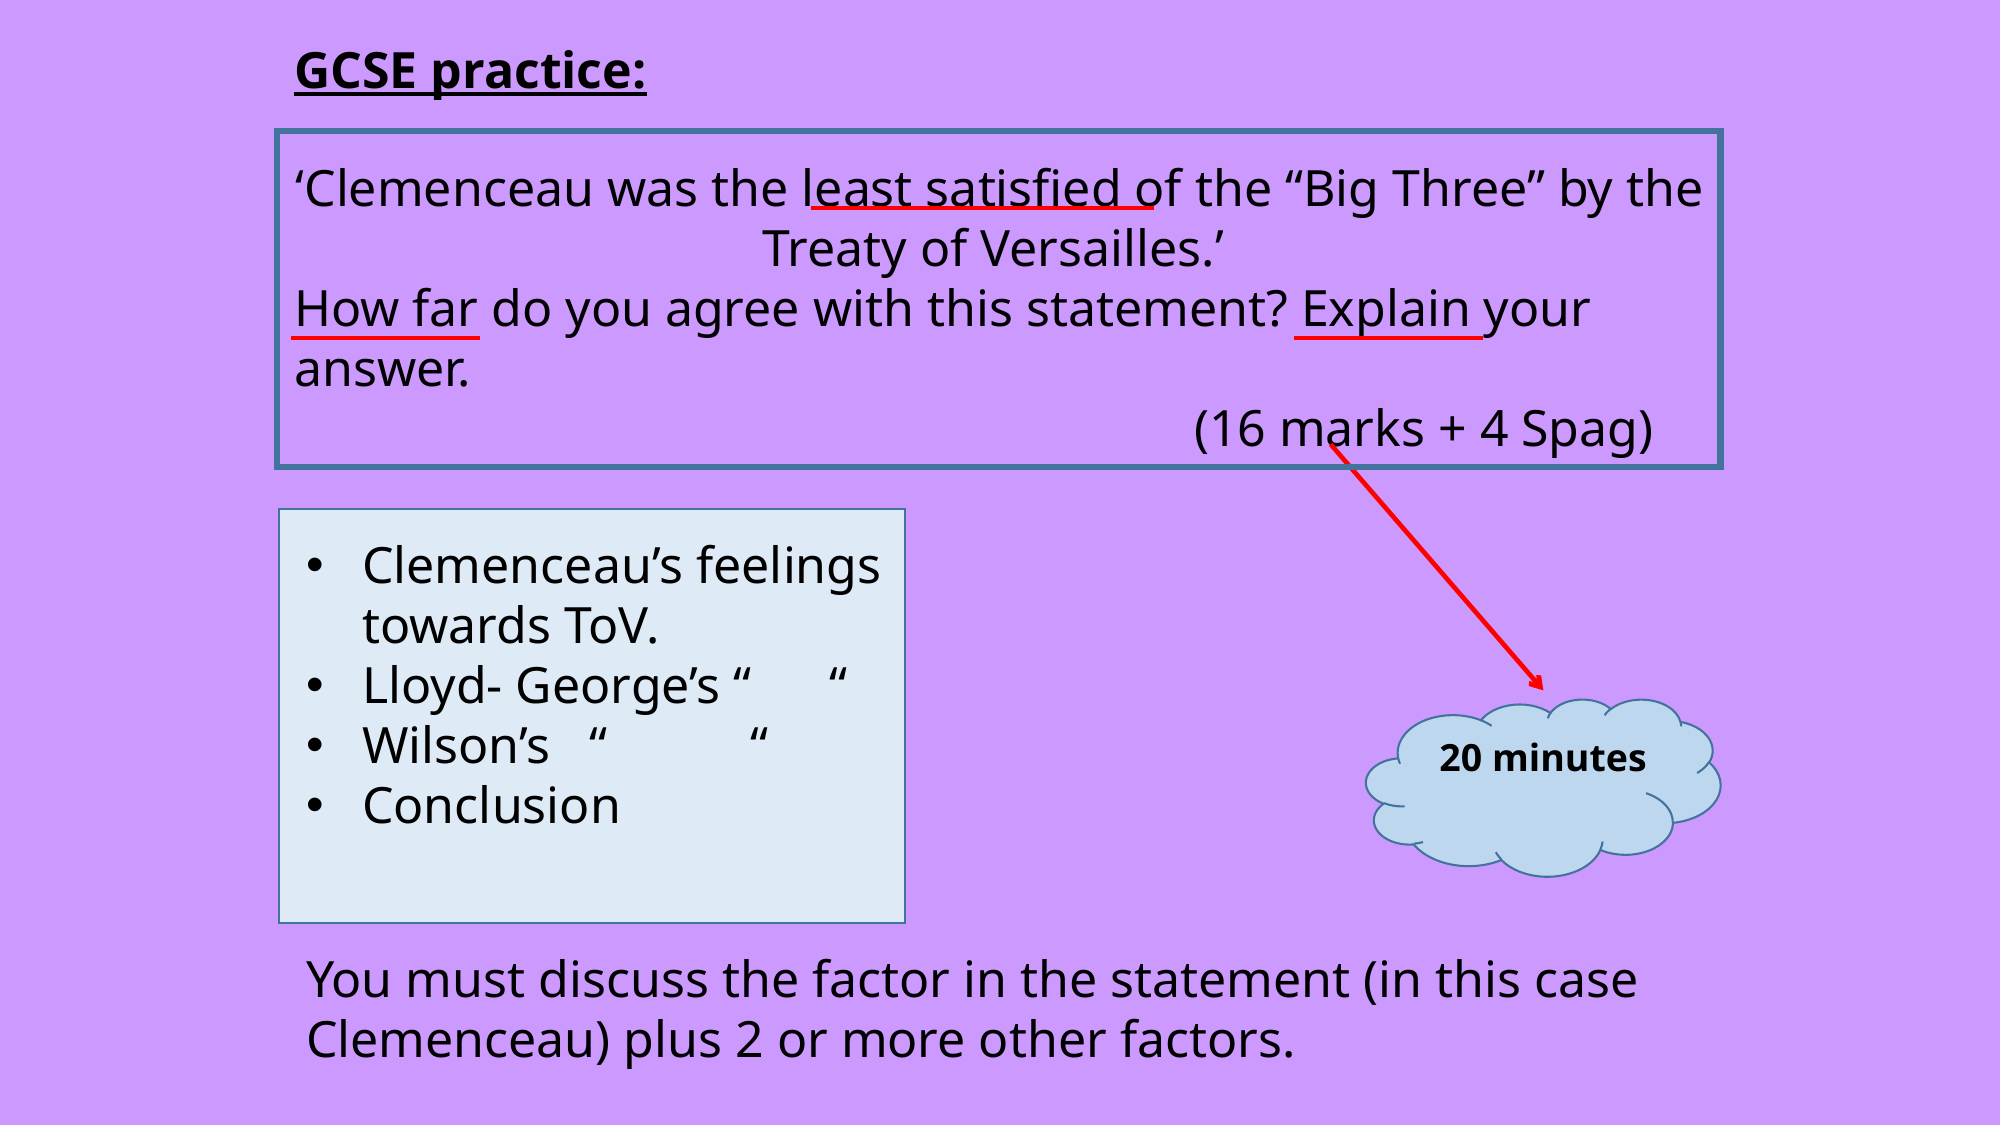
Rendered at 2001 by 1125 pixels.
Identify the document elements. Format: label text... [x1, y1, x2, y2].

text_box [1364, 698, 1722, 878]
text_box [278, 508, 906, 924]
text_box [1330, 444, 1544, 691]
text_box You must discuss the factor in the statement (in this case Clemenceau) plus 2 or more other factors. [291, 940, 1721, 1076]
text_box 20 minutes [1413, 727, 1674, 787]
text_box GCSE practice: [279, 30, 871, 106]
text_box [276, 130, 1722, 468]
text_box Clemenceau’s feelings towards ToV. Lloyd- George’s “ “ Wilson’s “ “ Conclusion [291, 526, 906, 842]
